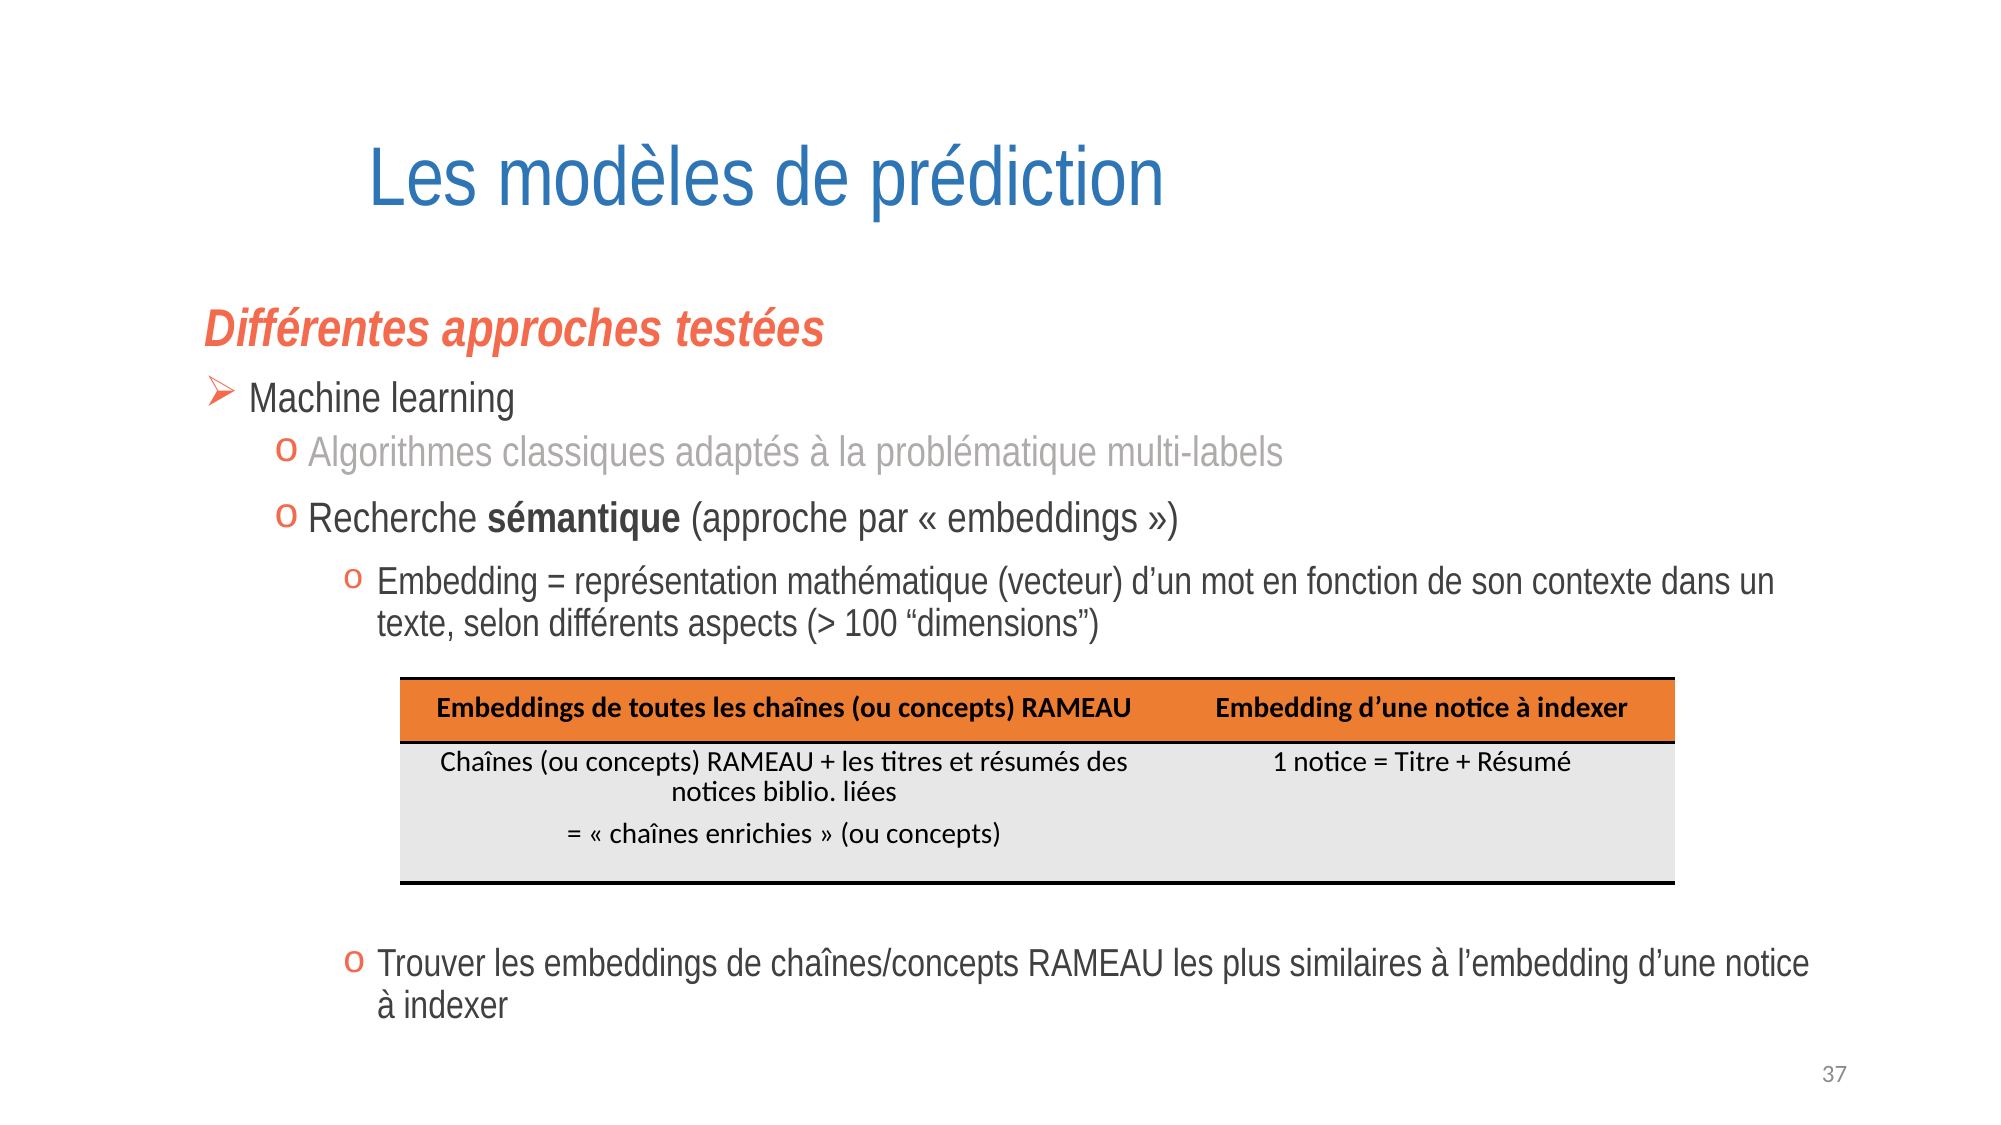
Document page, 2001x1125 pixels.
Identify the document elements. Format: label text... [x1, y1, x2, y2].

table_cell Chaînes (ou concepts) RAMEAU + les titres et résumés des notices biblio. liées​​ ​= « chaînes enrichies » (ou concepts)​ [400, 744, 1169, 881]
slide_number 37 [1412, 1042, 1863, 1103]
text_box Les modèles de prédiction [353, 99, 1647, 257]
table_header Embeddings de toutes les chaînes (ou concepts) RAMEAU [400, 680, 1169, 741]
table_cell 1 notice = Titre + Résumé​ [1169, 744, 1675, 881]
text_box [556, 364, 2000, 469]
text_box Différentes approches testées Machine learning Algorithmes classiques adaptés à la problématique multi-labels Recherche sémantique (approche par « embeddings ») ​Embedding = représentation mathématique (vecteur) d’un mot en fonction de son contexte dans un texte, selon différents aspects (> 100 “dimensions”)​ Trouver les embeddings de chaînes/concepts RAMEAU les plus similaires à l’embedding d’une notice à indexer​ [189, 293, 1846, 1043]
table_header Embedding d’une notice à indexer​ [1169, 680, 1675, 741]
